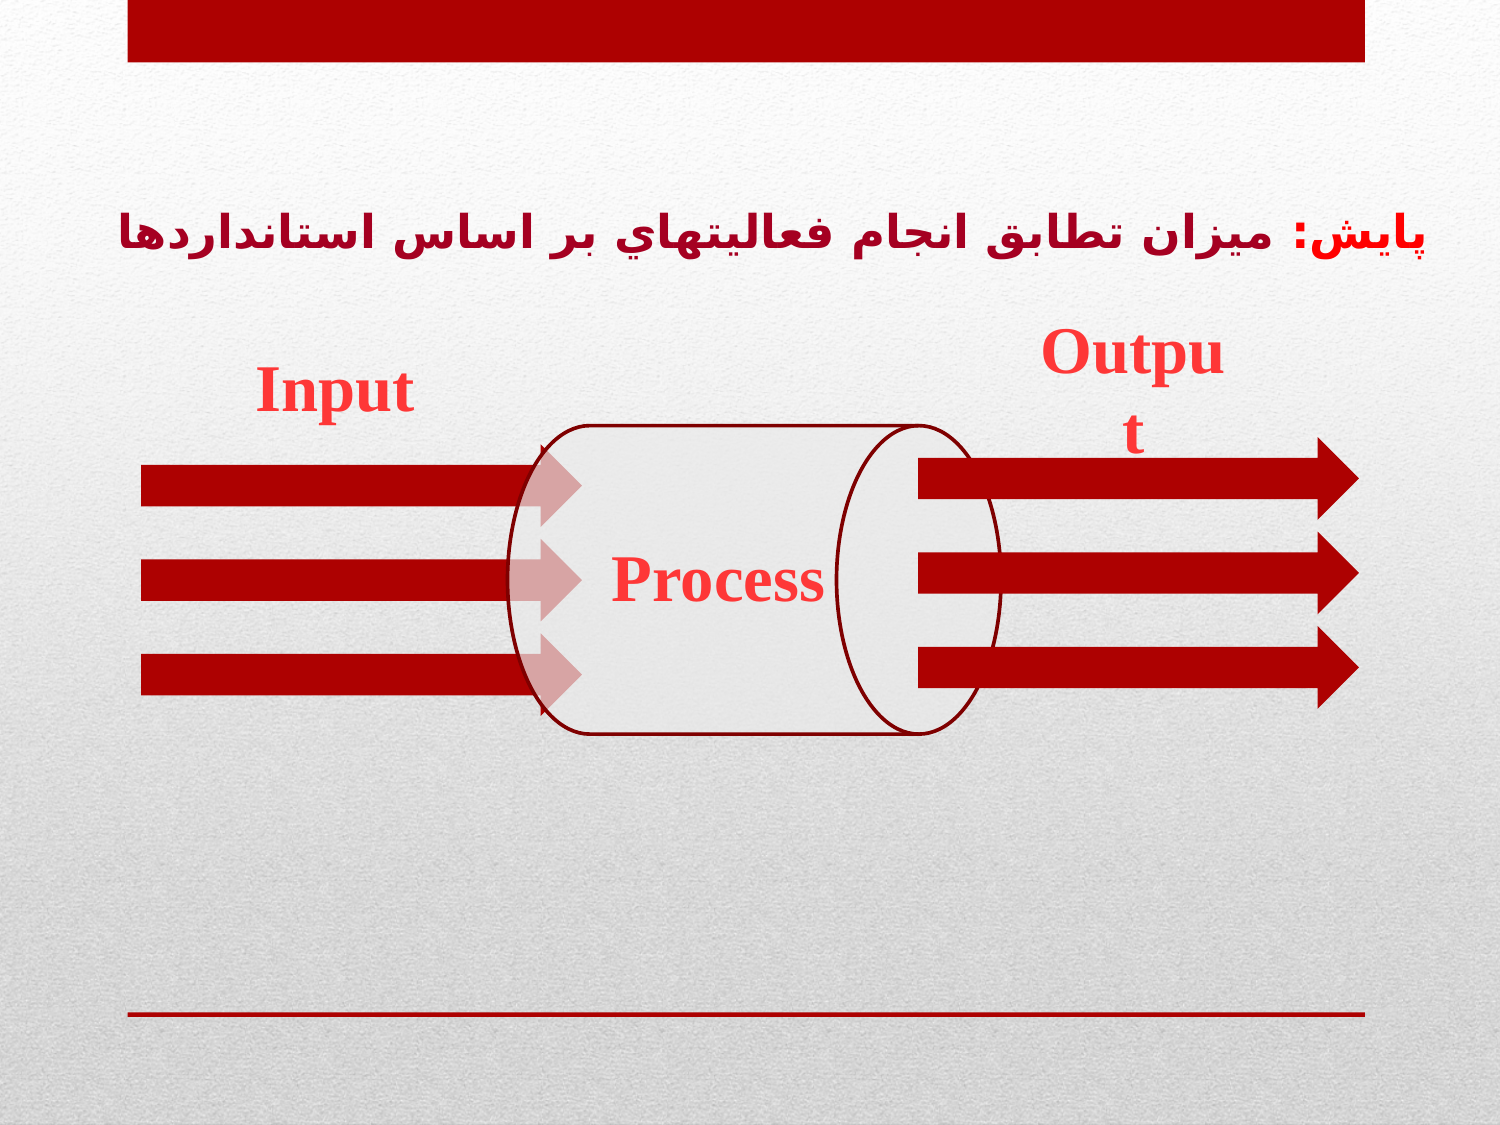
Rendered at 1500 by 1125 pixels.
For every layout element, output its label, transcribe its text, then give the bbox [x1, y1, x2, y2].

text_box [916, 624, 1361, 711]
text_box Process [580, 513, 857, 635]
text_box [916, 529, 1361, 616]
text_box [139, 557, 506, 603]
text_box [139, 652, 534, 698]
text_box [139, 463, 533, 509]
text_box Input [223, 324, 447, 446]
text_box [916, 435, 1361, 522]
text_box [538, 705, 546, 718]
text_box [505, 423, 1003, 736]
text_box [538, 442, 545, 455]
text_box Output [1021, 326, 1245, 448]
list پايش: ميزان تطابق انجام فعاليتهاي بر اساس استانداردها [35, 128, 1443, 303]
